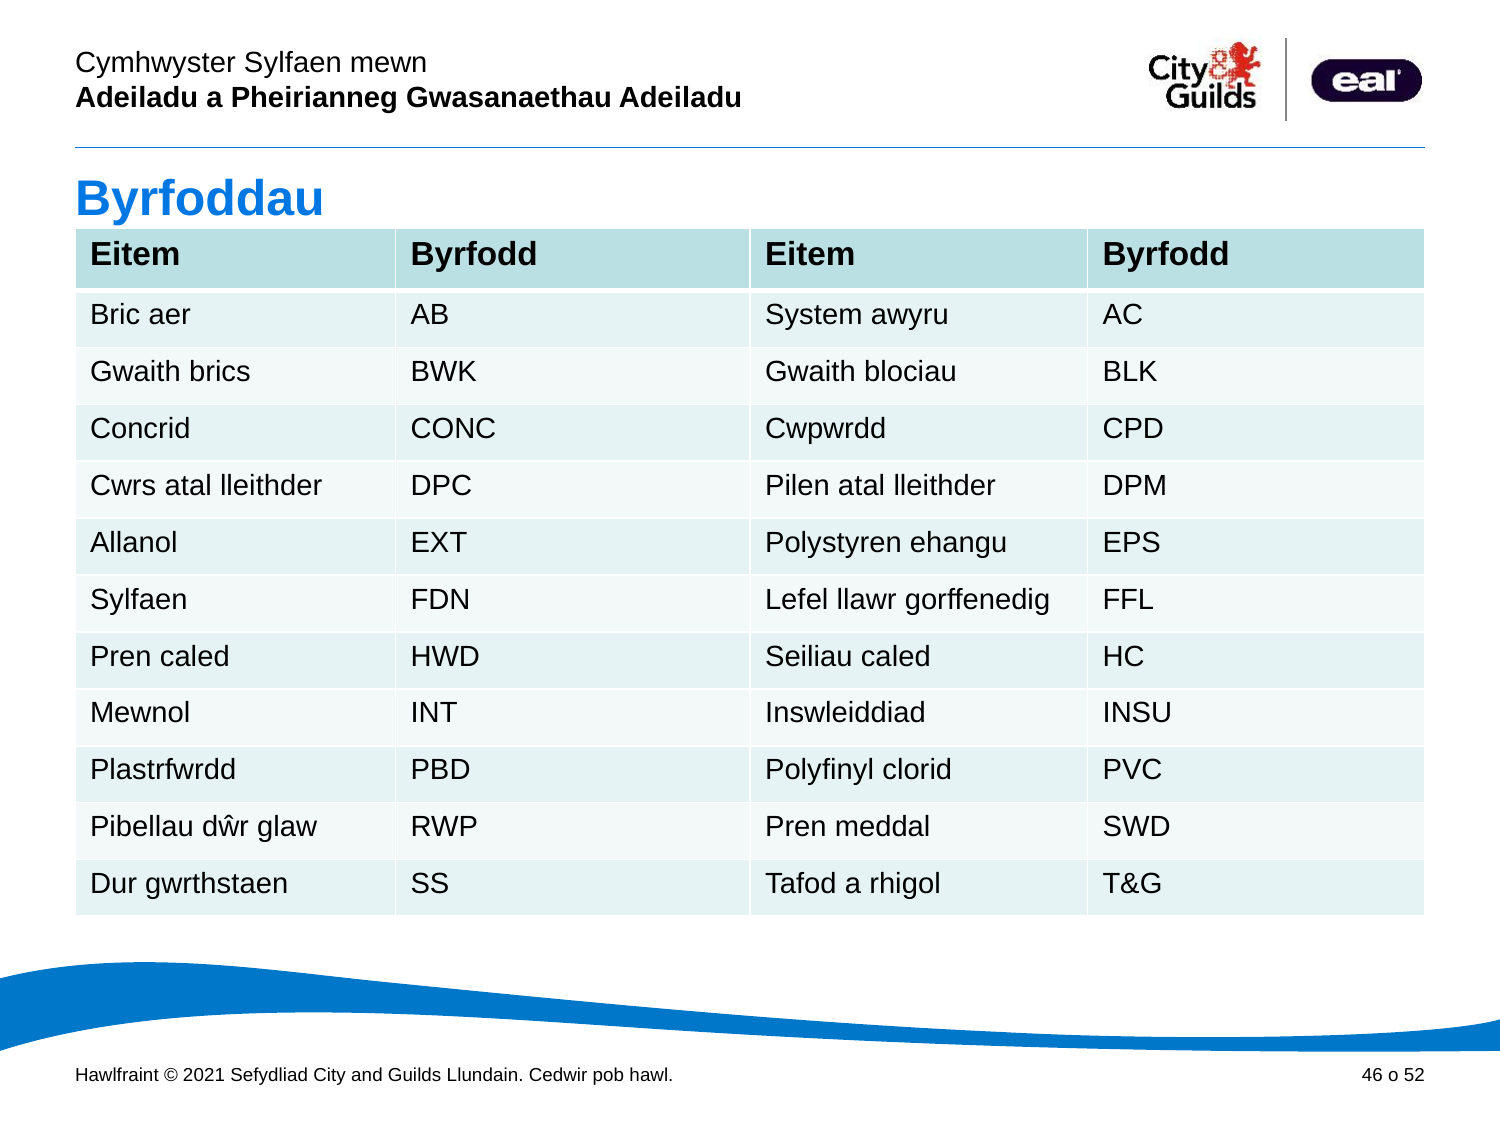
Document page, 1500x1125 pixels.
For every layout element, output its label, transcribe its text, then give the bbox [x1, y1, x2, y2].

table_cell System awyru [751, 293, 1087, 347]
table_cell Pibellau dŵr glaw [76, 803, 395, 859]
table_cell SWD [1088, 803, 1424, 859]
table_cell Polyfinyl clorid [751, 747, 1087, 802]
table_cell RWP [396, 803, 749, 859]
table_cell Cwpwrdd [751, 405, 1087, 460]
table_header Byrfodd [396, 229, 749, 288]
table_cell CPD [1088, 405, 1424, 460]
table_cell PVC [1088, 747, 1424, 802]
table_cell Tafod a rhigol [751, 860, 1087, 915]
table_cell DPC [396, 462, 749, 517]
table_cell EPS [1088, 519, 1424, 574]
table_cell Pren meddal [751, 803, 1087, 859]
title Byrfoddau [74, 165, 1426, 227]
table_cell Pilen atal lleithder [751, 462, 1087, 517]
table_header Eitem [751, 229, 1087, 288]
table_cell Polystyren ehangu [751, 519, 1087, 574]
table_cell CONC [396, 405, 749, 460]
picture [1149, 38, 1422, 121]
table_cell T&G [1088, 860, 1424, 915]
table_cell Mewnol [76, 690, 395, 745]
table_cell BWK [396, 348, 749, 404]
table_cell AC [1088, 293, 1424, 347]
table_cell Lefel llawr gorffenedig [751, 576, 1087, 631]
table_cell HWD [396, 633, 749, 688]
table_cell Sylfaen [76, 576, 395, 631]
table_cell Cwrs atal lleithder [76, 462, 395, 517]
table_header Byrfodd [1088, 229, 1424, 288]
table_cell DPM [1088, 462, 1424, 517]
table_cell AB [396, 293, 749, 347]
table_cell Gwaith blociau [751, 348, 1087, 404]
table_cell FFL [1088, 576, 1424, 631]
table_cell FDN [396, 576, 749, 631]
table_cell Bric aer [76, 293, 395, 347]
table_cell Concrid [76, 405, 395, 460]
table_cell Seiliau caled [751, 633, 1087, 688]
table_cell Dur gwrthstaen [76, 860, 395, 915]
table_cell Gwaith brics [76, 348, 395, 404]
table_cell SS [396, 860, 749, 915]
table_cell Inswleiddiad [751, 690, 1087, 745]
table_cell HC [1088, 633, 1424, 688]
table_cell Plastrfwrdd [76, 747, 395, 802]
table_cell INSU [1088, 690, 1424, 745]
table_cell Pren caled [76, 633, 395, 688]
table_cell EXT [396, 519, 749, 574]
table_cell INT [396, 690, 749, 745]
table_cell Allanol [76, 519, 395, 574]
table_header Eitem [76, 229, 395, 288]
table_cell BLK [1088, 348, 1424, 404]
table_cell PBD [396, 747, 749, 802]
